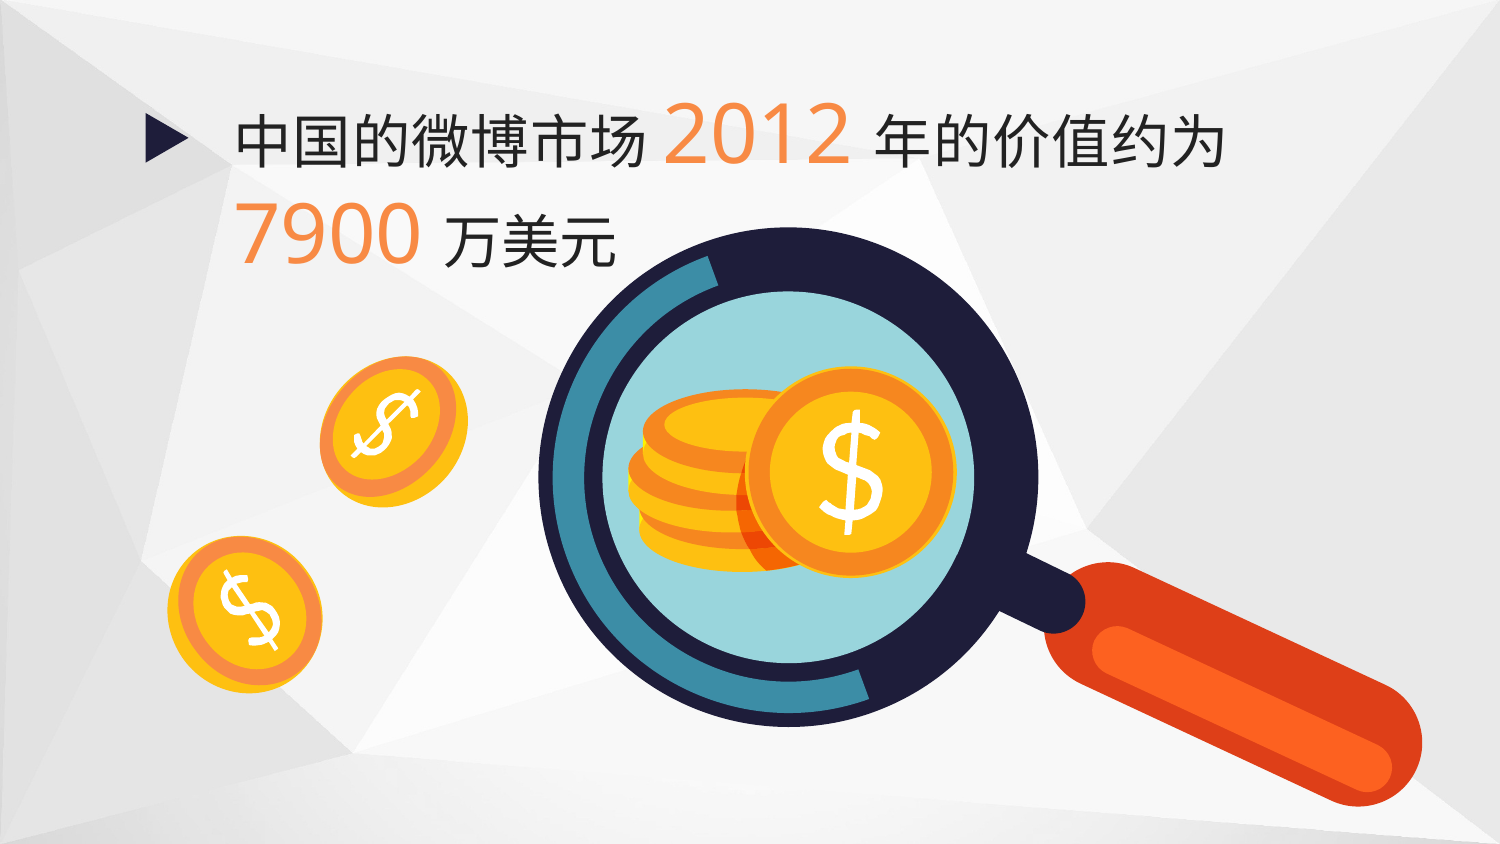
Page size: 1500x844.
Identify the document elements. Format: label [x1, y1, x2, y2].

text_box [157, 525, 333, 705]
picture [0, 0, 1500, 844]
text_box [575, 173, 1340, 844]
text_box [311, 346, 476, 518]
